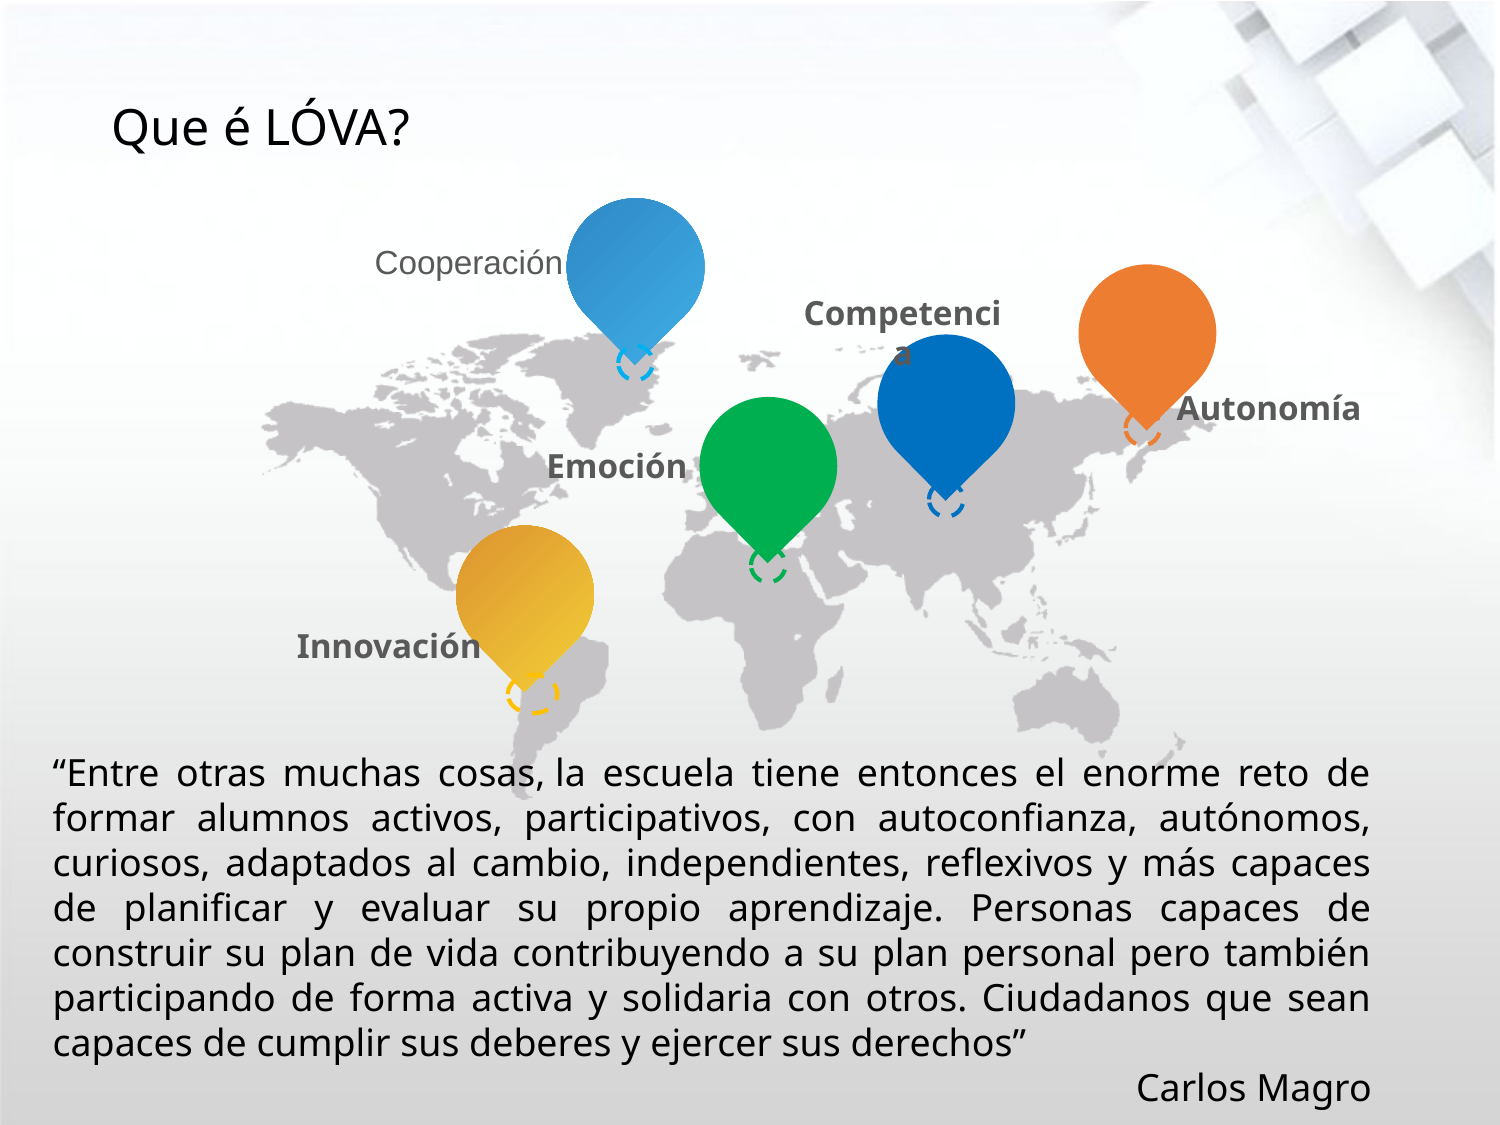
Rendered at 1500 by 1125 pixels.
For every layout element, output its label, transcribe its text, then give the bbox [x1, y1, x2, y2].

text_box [456, 525, 594, 714]
picture [0, 1, 1500, 1125]
text_box Cooperación [350, 233, 566, 289]
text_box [1078, 264, 1217, 446]
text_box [699, 396, 838, 583]
text_box “Entre otras muchas cosas, la escuela tiene entonces el enorme reto de formar alumnos activos, participativos, con autoconfianza, autónomos, curiosos, adaptados al cambio, independientes, reflexivos y más capaces de planificar y evaluar su propio aprendizaje. Personas capaces de construir su plan de vida contribuyendo a su plan personal pero también participando de forma activa y solidaria con otros. Ciudadanos que sean capaces de cumplir sus deberes y ejercer sus derechos” Carlos Magro [37, 741, 1387, 1117]
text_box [566, 198, 705, 381]
text_box Autonomía [1218, 380, 1379, 435]
text_box Competencia [784, 285, 1022, 329]
text_box Que é LÓVA? [97, 88, 558, 164]
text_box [877, 334, 1016, 517]
